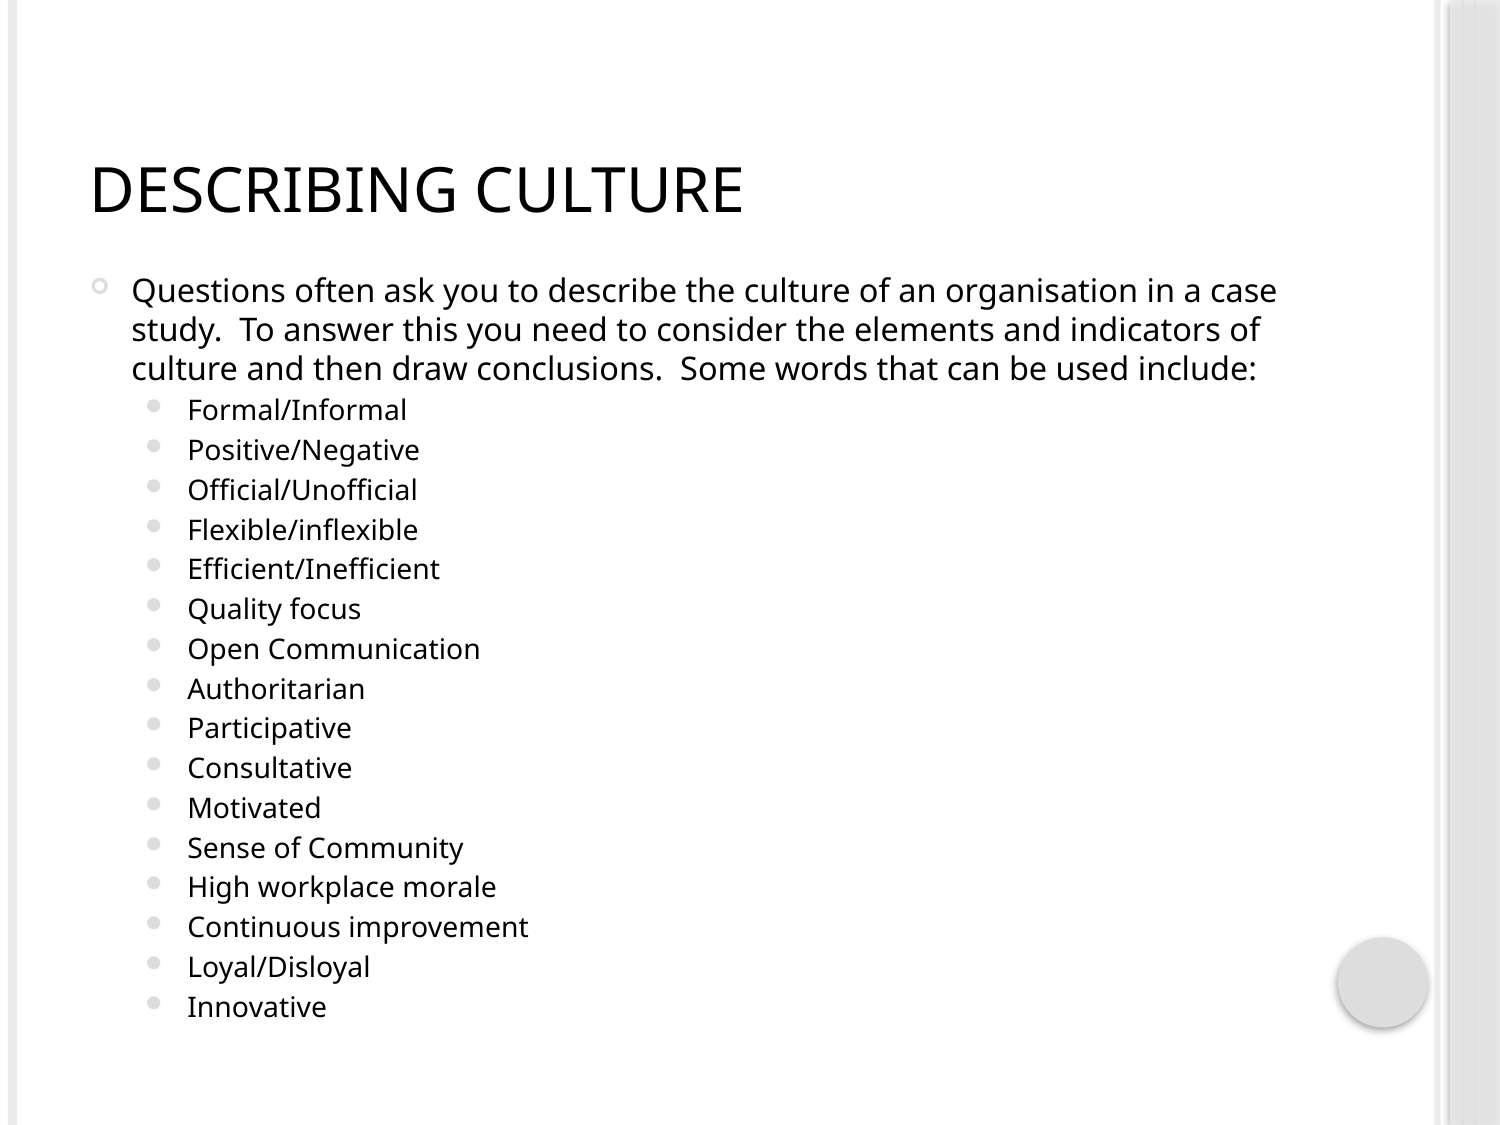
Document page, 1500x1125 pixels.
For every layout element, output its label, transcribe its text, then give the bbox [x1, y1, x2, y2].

title Describing Culture [75, 45, 1300, 233]
list Questions often ask you to describe the culture of an organisation in a case study. To answer this you need to consider the elements and indicators of culture and then draw conclusions. Some words that can be used include: Formal/Informal Positive/Negative Official/Unofficial Flexible/inflexible Efficient/Inefficient Quality focus Open Communication Authoritarian Participative Consultative Motivated Sense of Community High workplace morale Continuous improvement Loyal/Disloyal Innovative [75, 262, 1300, 1062]
